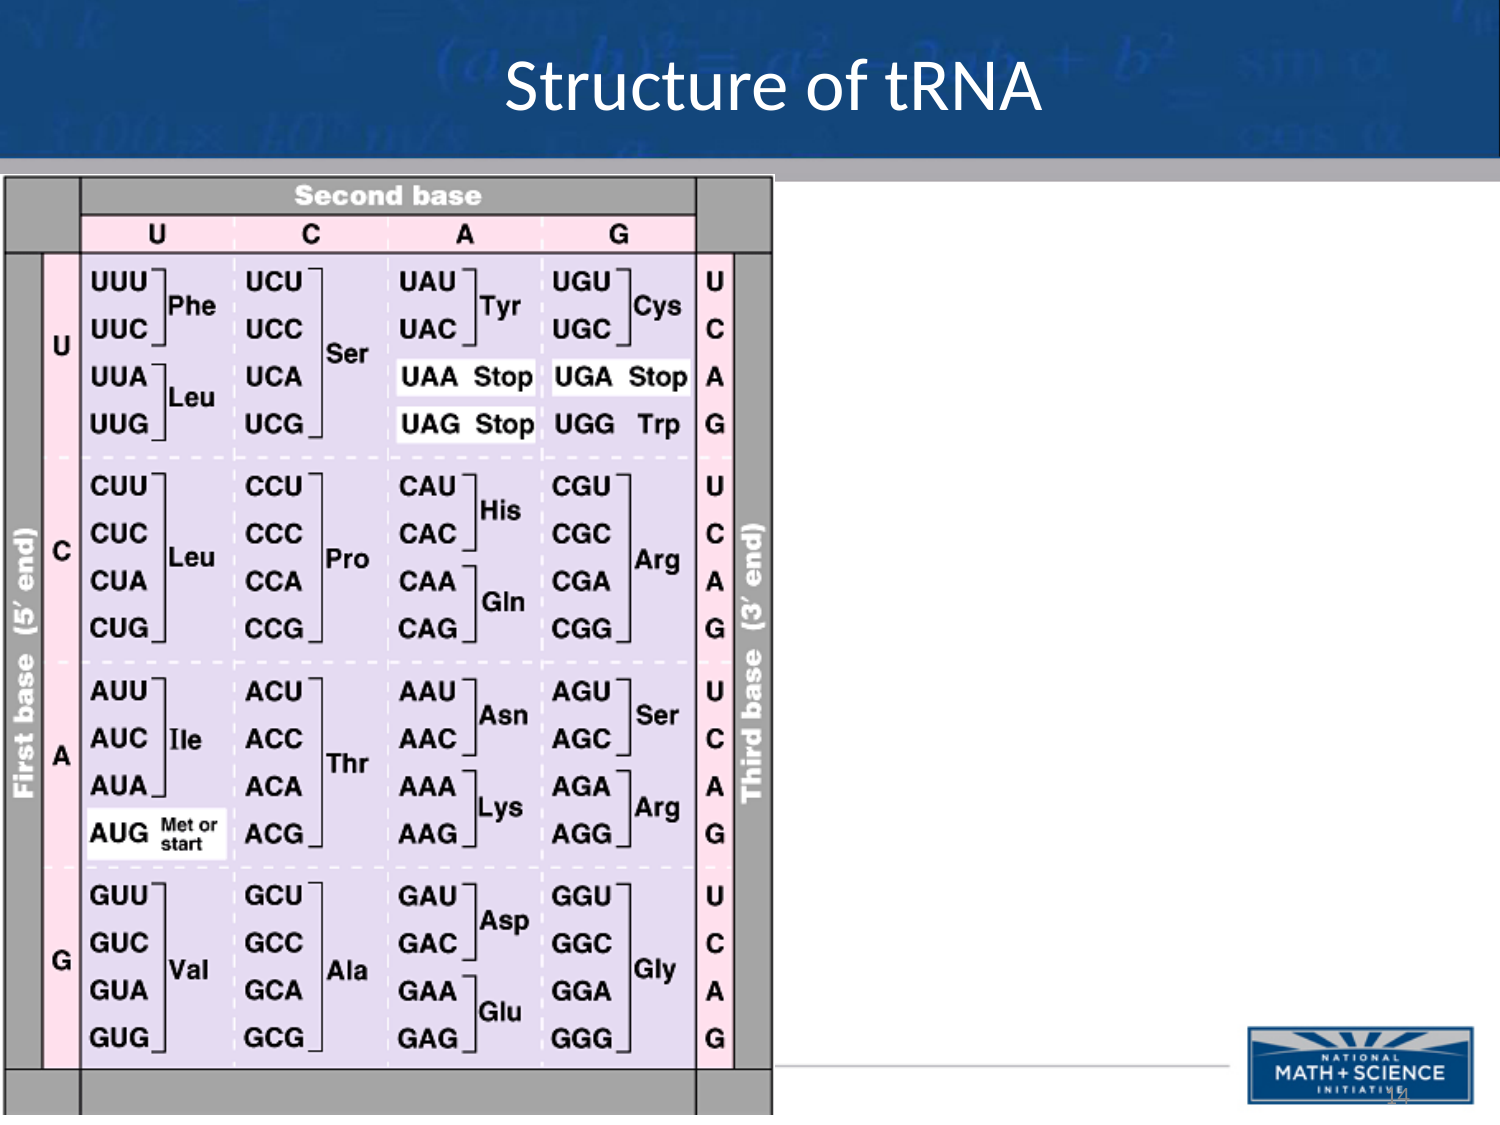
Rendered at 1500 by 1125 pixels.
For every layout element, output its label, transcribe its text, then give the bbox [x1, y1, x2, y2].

slide_number 14 [1074, 1065, 1425, 1125]
text_box Structure of tRNA [62, 28, 1486, 134]
picture [0, 0, 1500, 1125]
